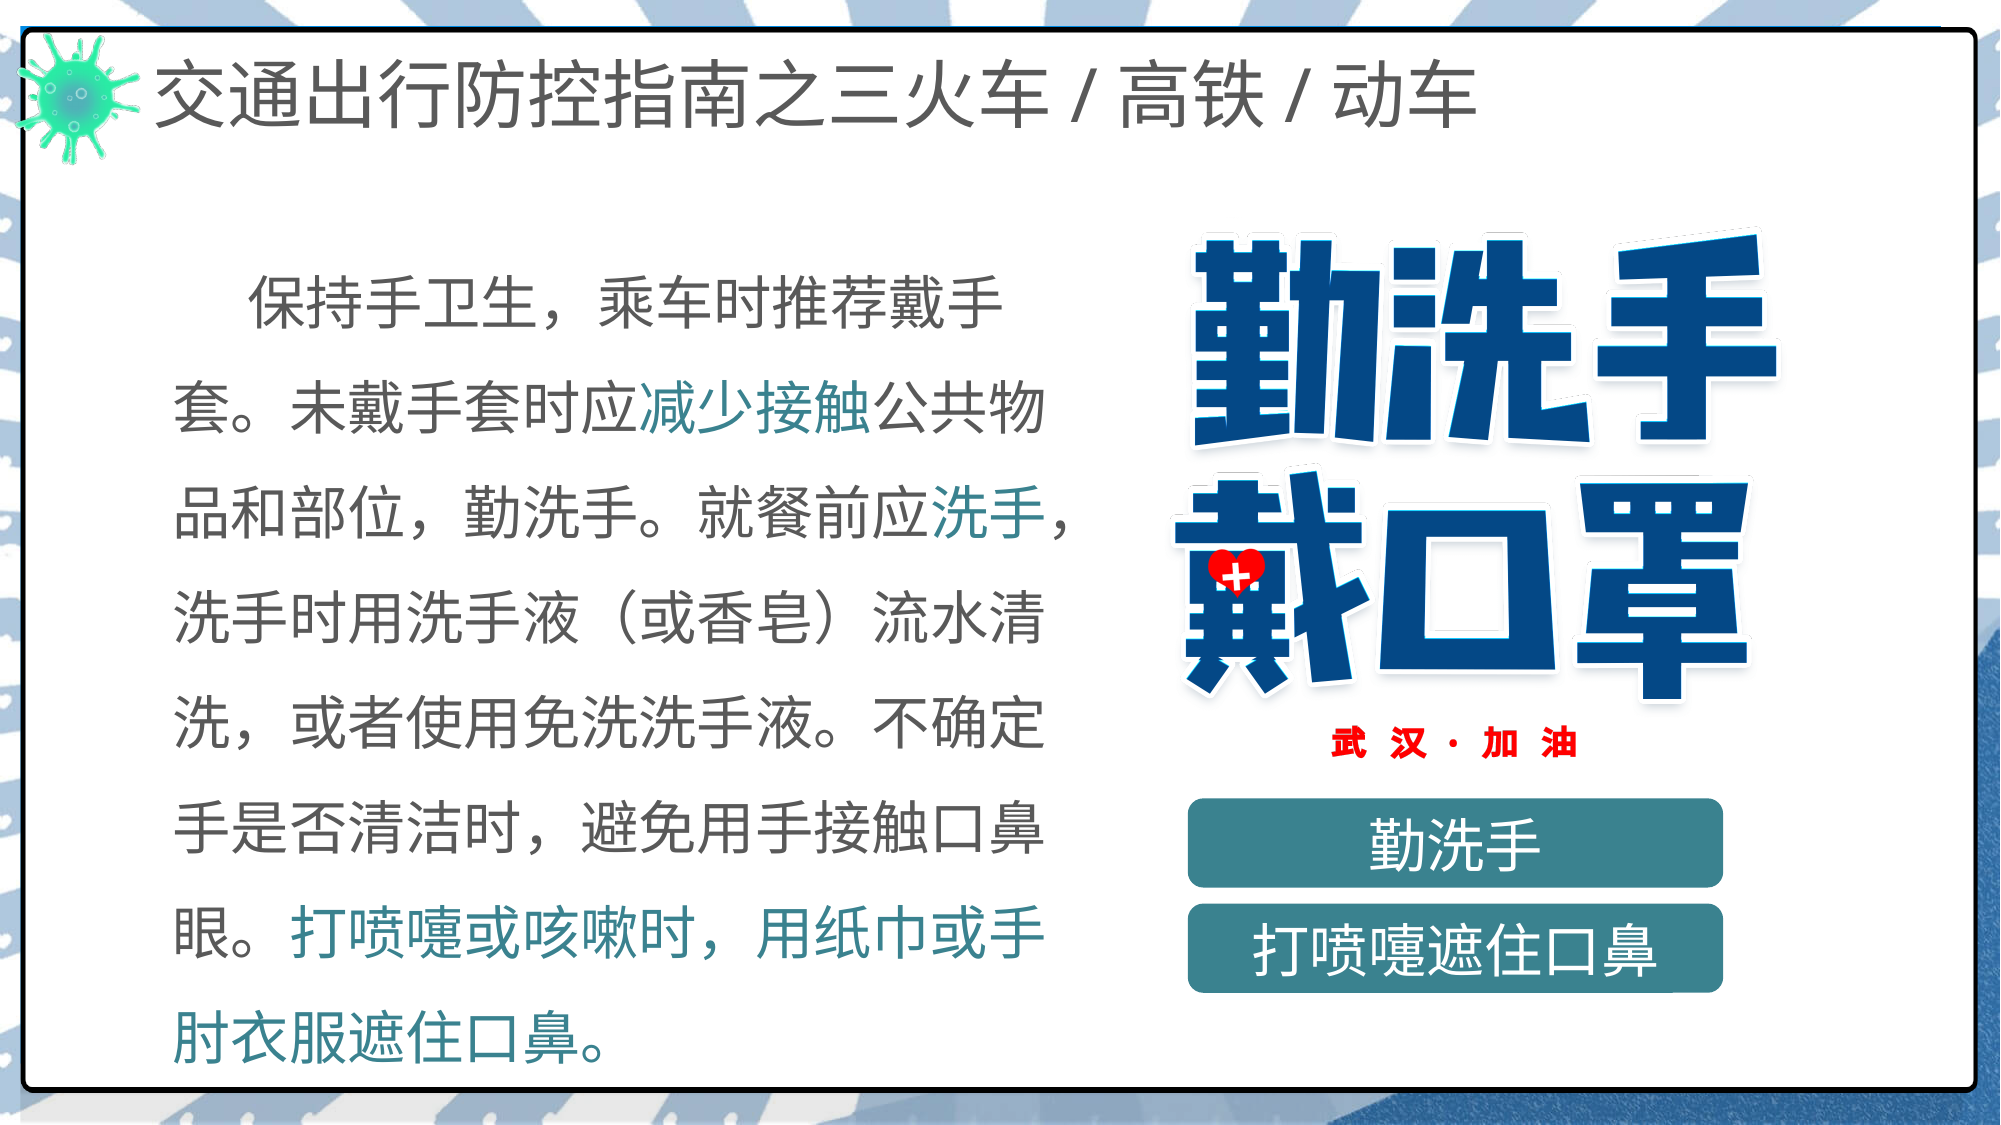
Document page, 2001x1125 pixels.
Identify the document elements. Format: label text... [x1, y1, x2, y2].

text_box [1190, 880, 1721, 888]
text_box [1189, 985, 1722, 993]
text_box 勤洗手 [1173, 866, 1738, 880]
text_box 打喷嚏遮住口鼻 [1173, 913, 1738, 985]
picture [0, 0, 2000, 1125]
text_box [0, 19, 1652, 168]
text_box 保持手卫生，乘车时推荐戴手套。未戴手套时应减少接触公共物品和部位，勤洗手。就餐前应洗手，洗手时用洗手液（或香皂）流水清洗，或者使用免洗洗手液。不确定手是否清洁时，避免用手接触口鼻眼。打喷嚏或咳嗽时，用纸巾或手肘衣服遮住口鼻。 [157, 224, 1069, 1079]
text_box [1189, 903, 1722, 913]
